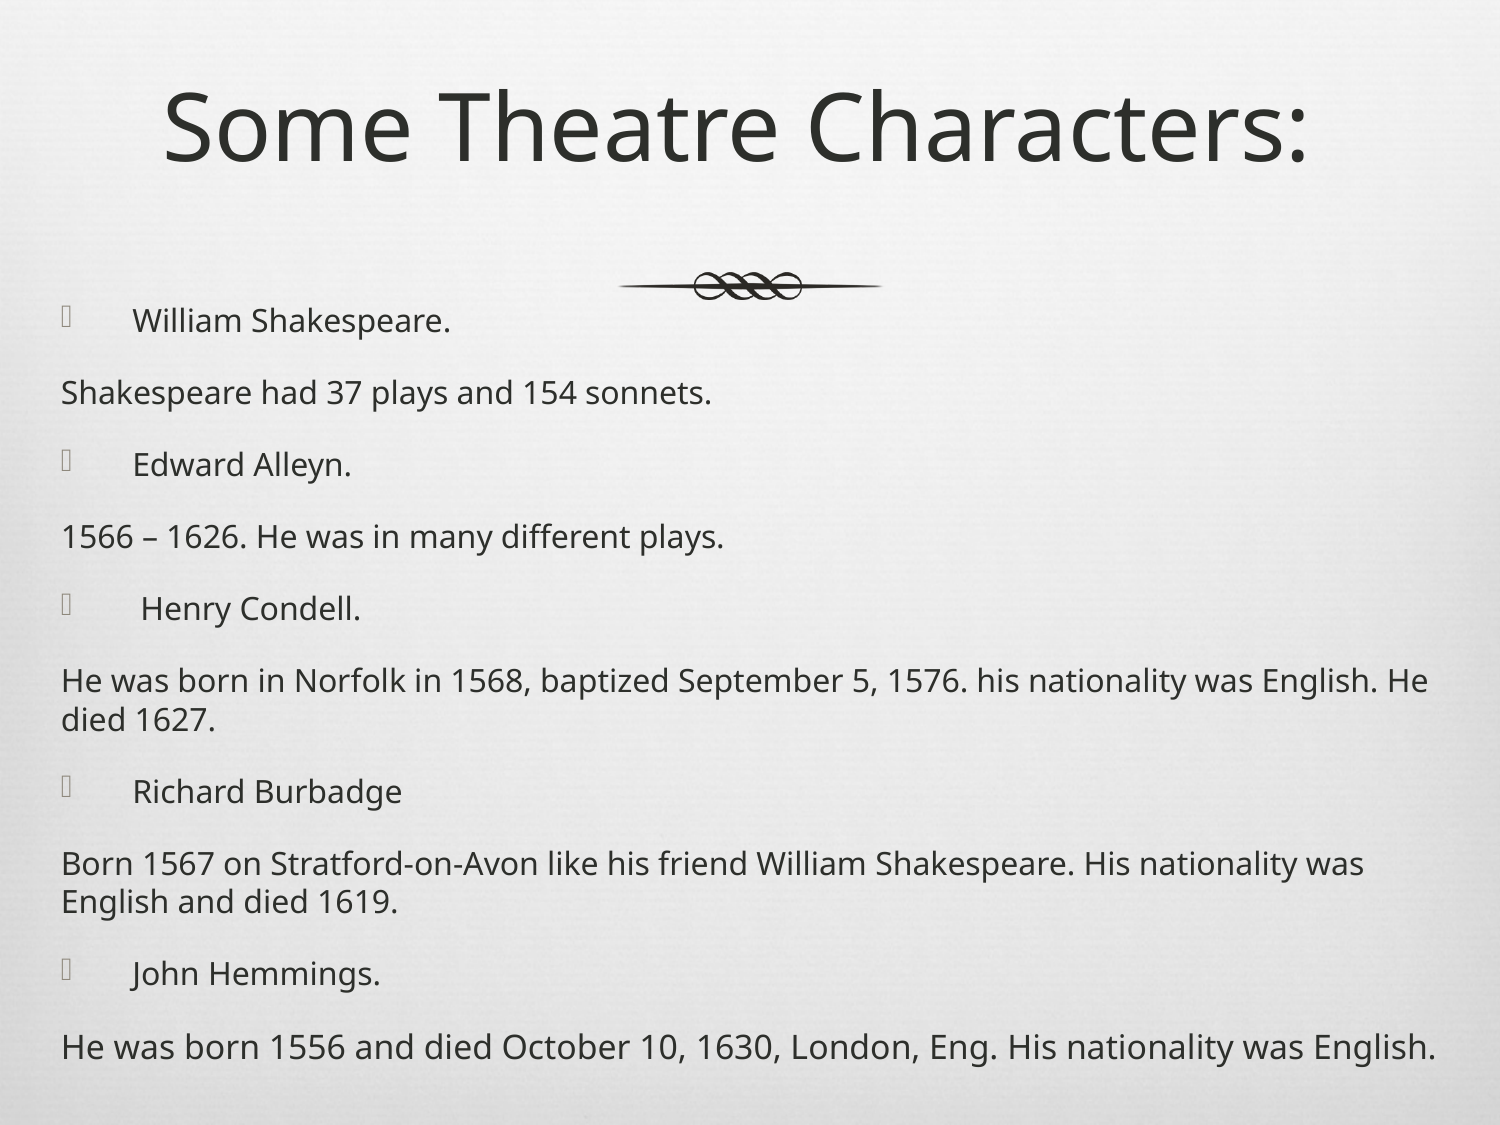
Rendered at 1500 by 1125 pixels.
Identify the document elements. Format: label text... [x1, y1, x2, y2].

title Some Theatre Characters: [112, 11, 1388, 236]
picture [615, 272, 885, 293]
list William Shakespeare. Shakespeare had 37 plays and 154 sonnets. Edward Alleyn. 1566 – 1626. He was in many different plays. Henry Condell. He was born in Norfolk in 1568, baptized September 5, 1576. his nationality was English. He died 1627. Richard Burbadge Born 1567 on Stratford-on-Avon like his friend William Shakespeare. His nationality was English and died 1619. John Hemmings. He was born 1556 and died October 10, 1630, London, Eng. His nationality was English. [45, 293, 1463, 1106]
